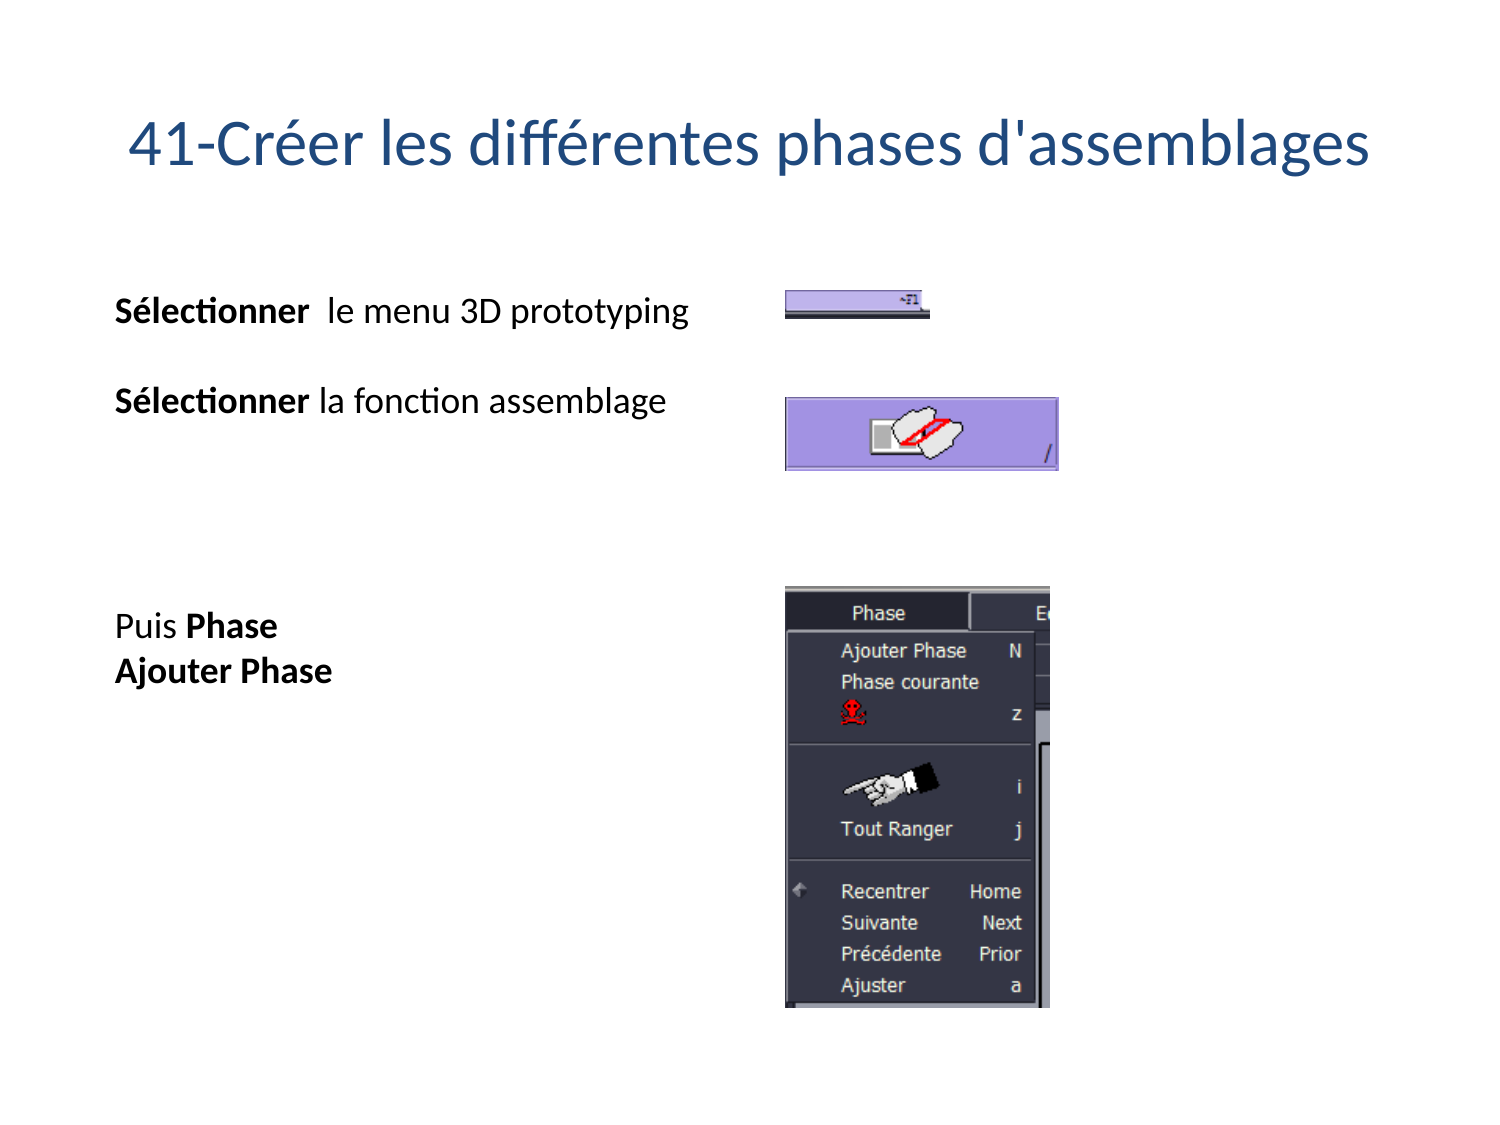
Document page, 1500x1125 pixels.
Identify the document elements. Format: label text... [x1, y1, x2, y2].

picture [785, 585, 1050, 1009]
title 41-Créer les différentes phases d'assemblages [75, 45, 1425, 233]
picture [785, 396, 1060, 471]
text_box Sélectionner le menu 3D prototyping Sélectionner la fonction assemblage Puis Phase Ajouter Phase [100, 278, 762, 699]
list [785, 290, 930, 320]
